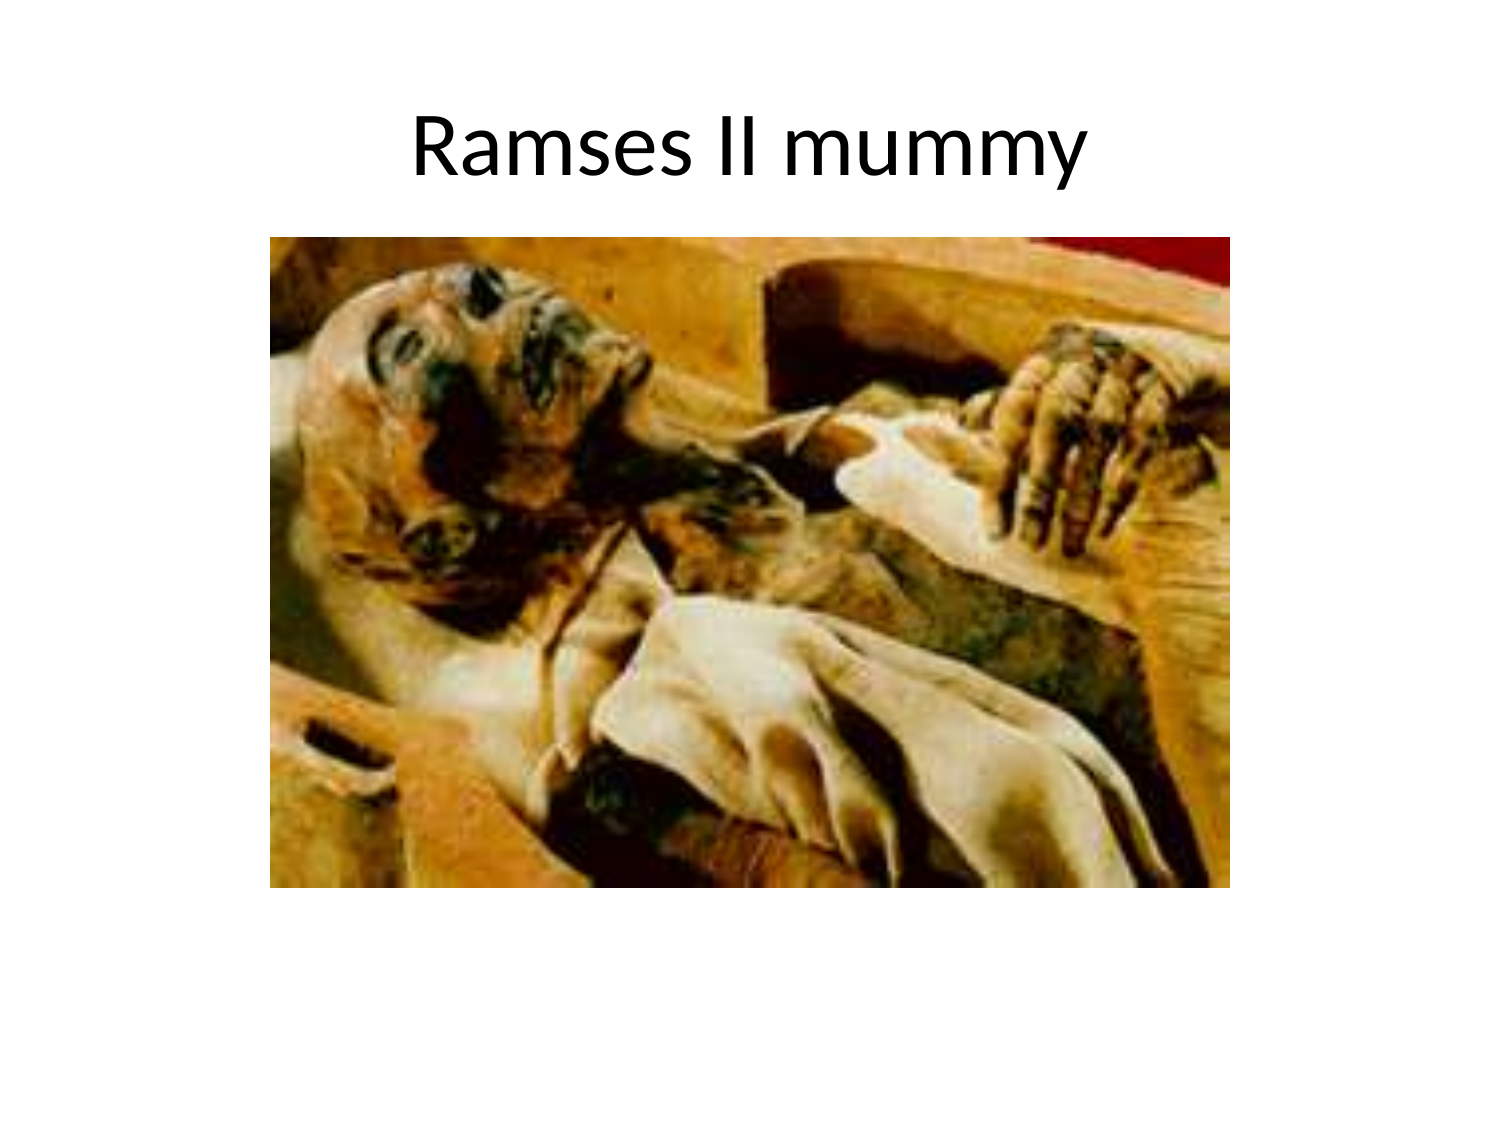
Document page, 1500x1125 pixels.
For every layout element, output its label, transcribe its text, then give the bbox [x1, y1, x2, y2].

picture [270, 237, 1230, 888]
title Ramses II mummy [75, 45, 1425, 233]
